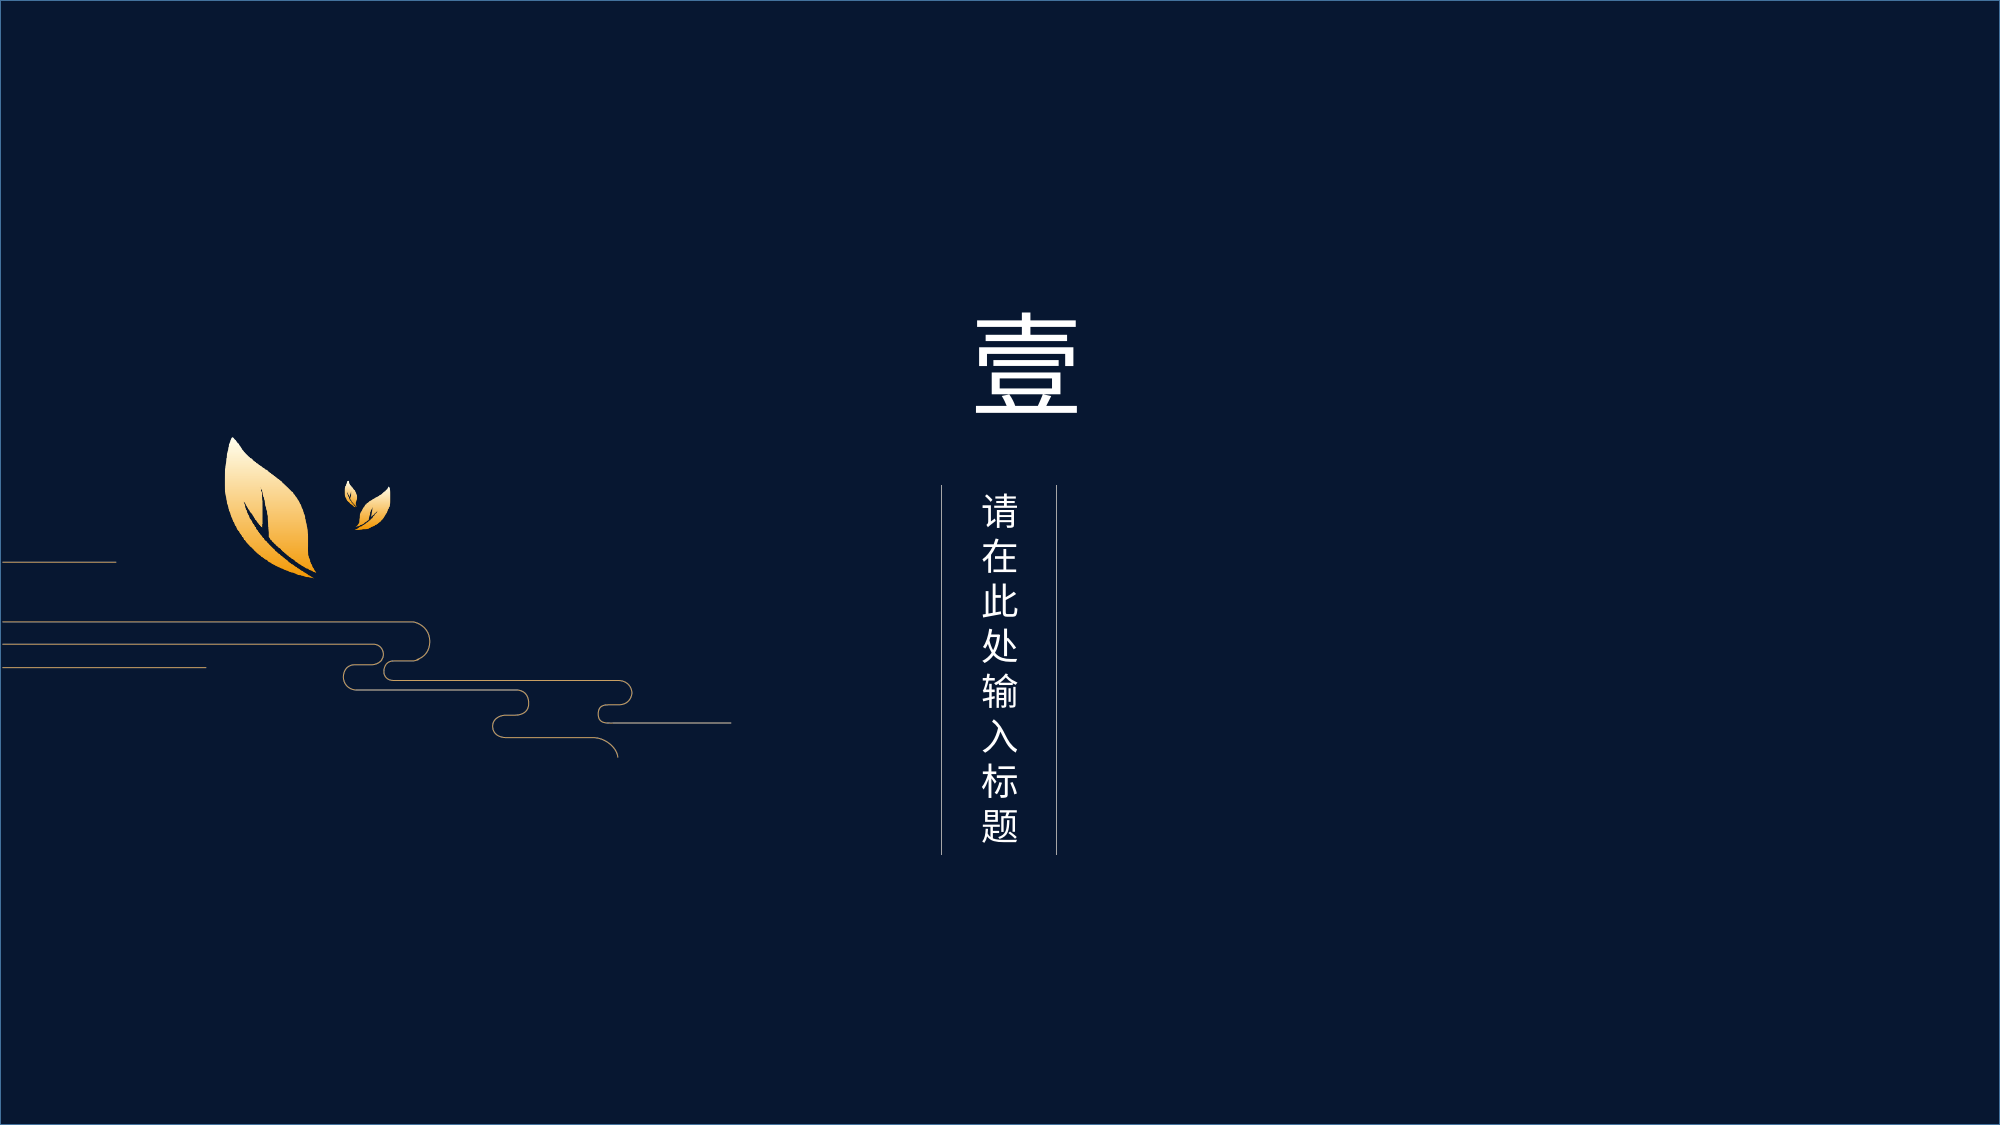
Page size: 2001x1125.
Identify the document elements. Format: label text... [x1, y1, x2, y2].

text_box 请在此处输入标题 [966, 480, 1029, 856]
picture [0, 437, 732, 758]
text_box [0, 0, 2000, 1125]
text_box 壹 [956, 287, 1041, 438]
